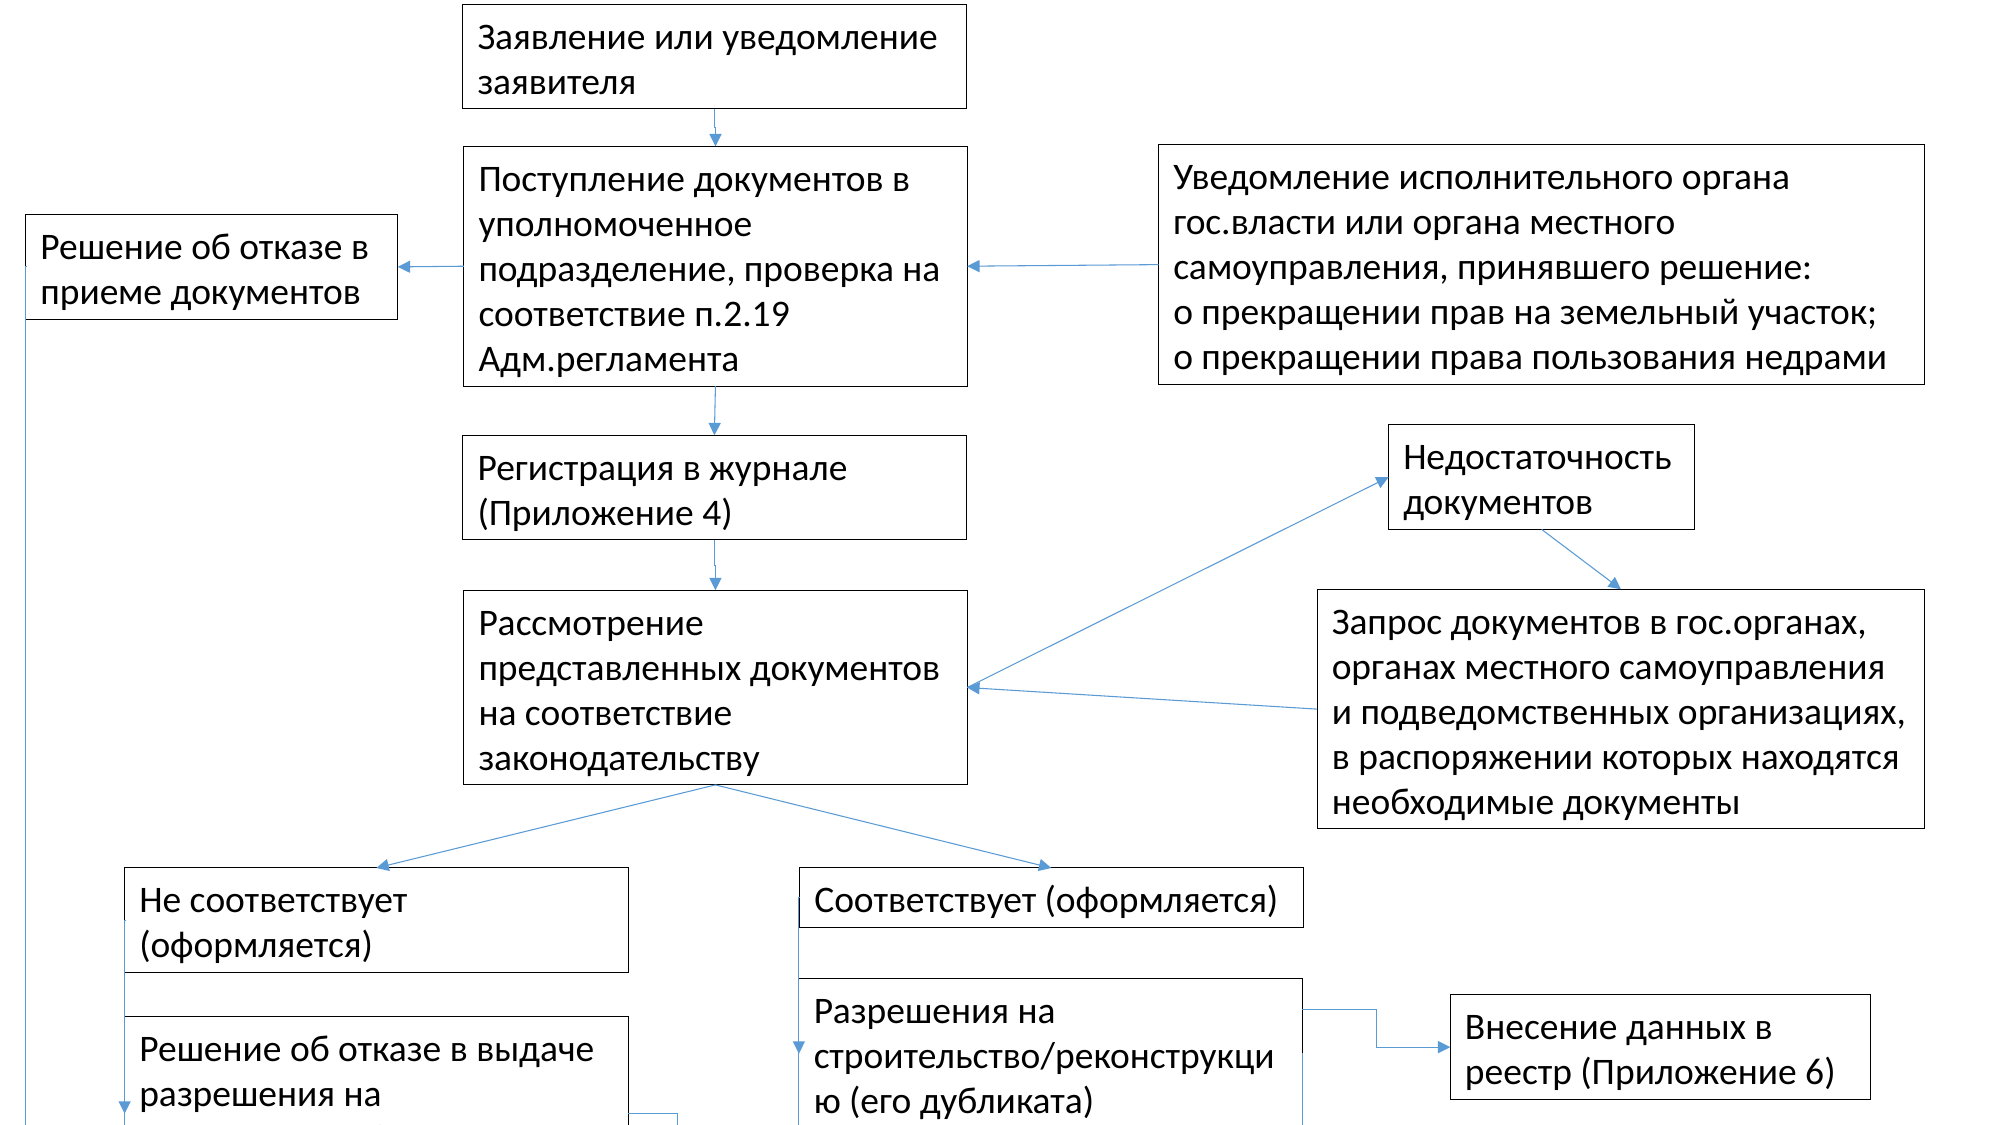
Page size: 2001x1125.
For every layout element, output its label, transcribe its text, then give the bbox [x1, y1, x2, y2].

text_box Регистрация в журнале (Приложение 4) [462, 435, 967, 540]
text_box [1302, 1009, 1451, 1048]
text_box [967, 688, 1318, 711]
text_box Заявление или уведомление заявителя [462, 4, 967, 109]
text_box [628, 1114, 678, 1125]
text_box Уведомление исполнительного органа гос.власти или органа местного самоуправления, принявшего решение: о прекращении прав на земельный участок; о прекращении права пользования недрами [1158, 144, 1925, 385]
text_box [376, 787, 715, 869]
text_box Решение об отказе в выдаче разрешения на строительство/реконструкцию [125, 1016, 629, 1125]
text_box Рассмотрение представленных документов на соответствие законодательству [463, 590, 968, 785]
text_box Соответствует (оформляется) [799, 867, 1304, 928]
text_box Поступление документов в уполномоченное подразделение, проверка на соответствие п.2.19 Адм.регламента [463, 146, 968, 387]
text_box Недостаточность документов [1388, 424, 1695, 530]
text_box Решение об отказе в приеме документов [25, 214, 398, 320]
text_box Запрос документов в гос.органах, органах местного самоуправления и подведомственных организациях, в распоряжении которых находятся необходимые документы [1317, 589, 1925, 829]
text_box Не соответствует (оформляется) [125, 867, 629, 973]
text_box Внесение данных в реестр (Приложение 6) [1450, 994, 1871, 1100]
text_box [1541, 530, 1622, 590]
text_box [25, 267, 125, 1125]
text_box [967, 477, 1389, 689]
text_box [715, 787, 1052, 869]
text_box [929, 1054, 1303, 1125]
text_box Разрешения на строительство/реконструкцию (его дубликата) [800, 978, 1303, 1125]
